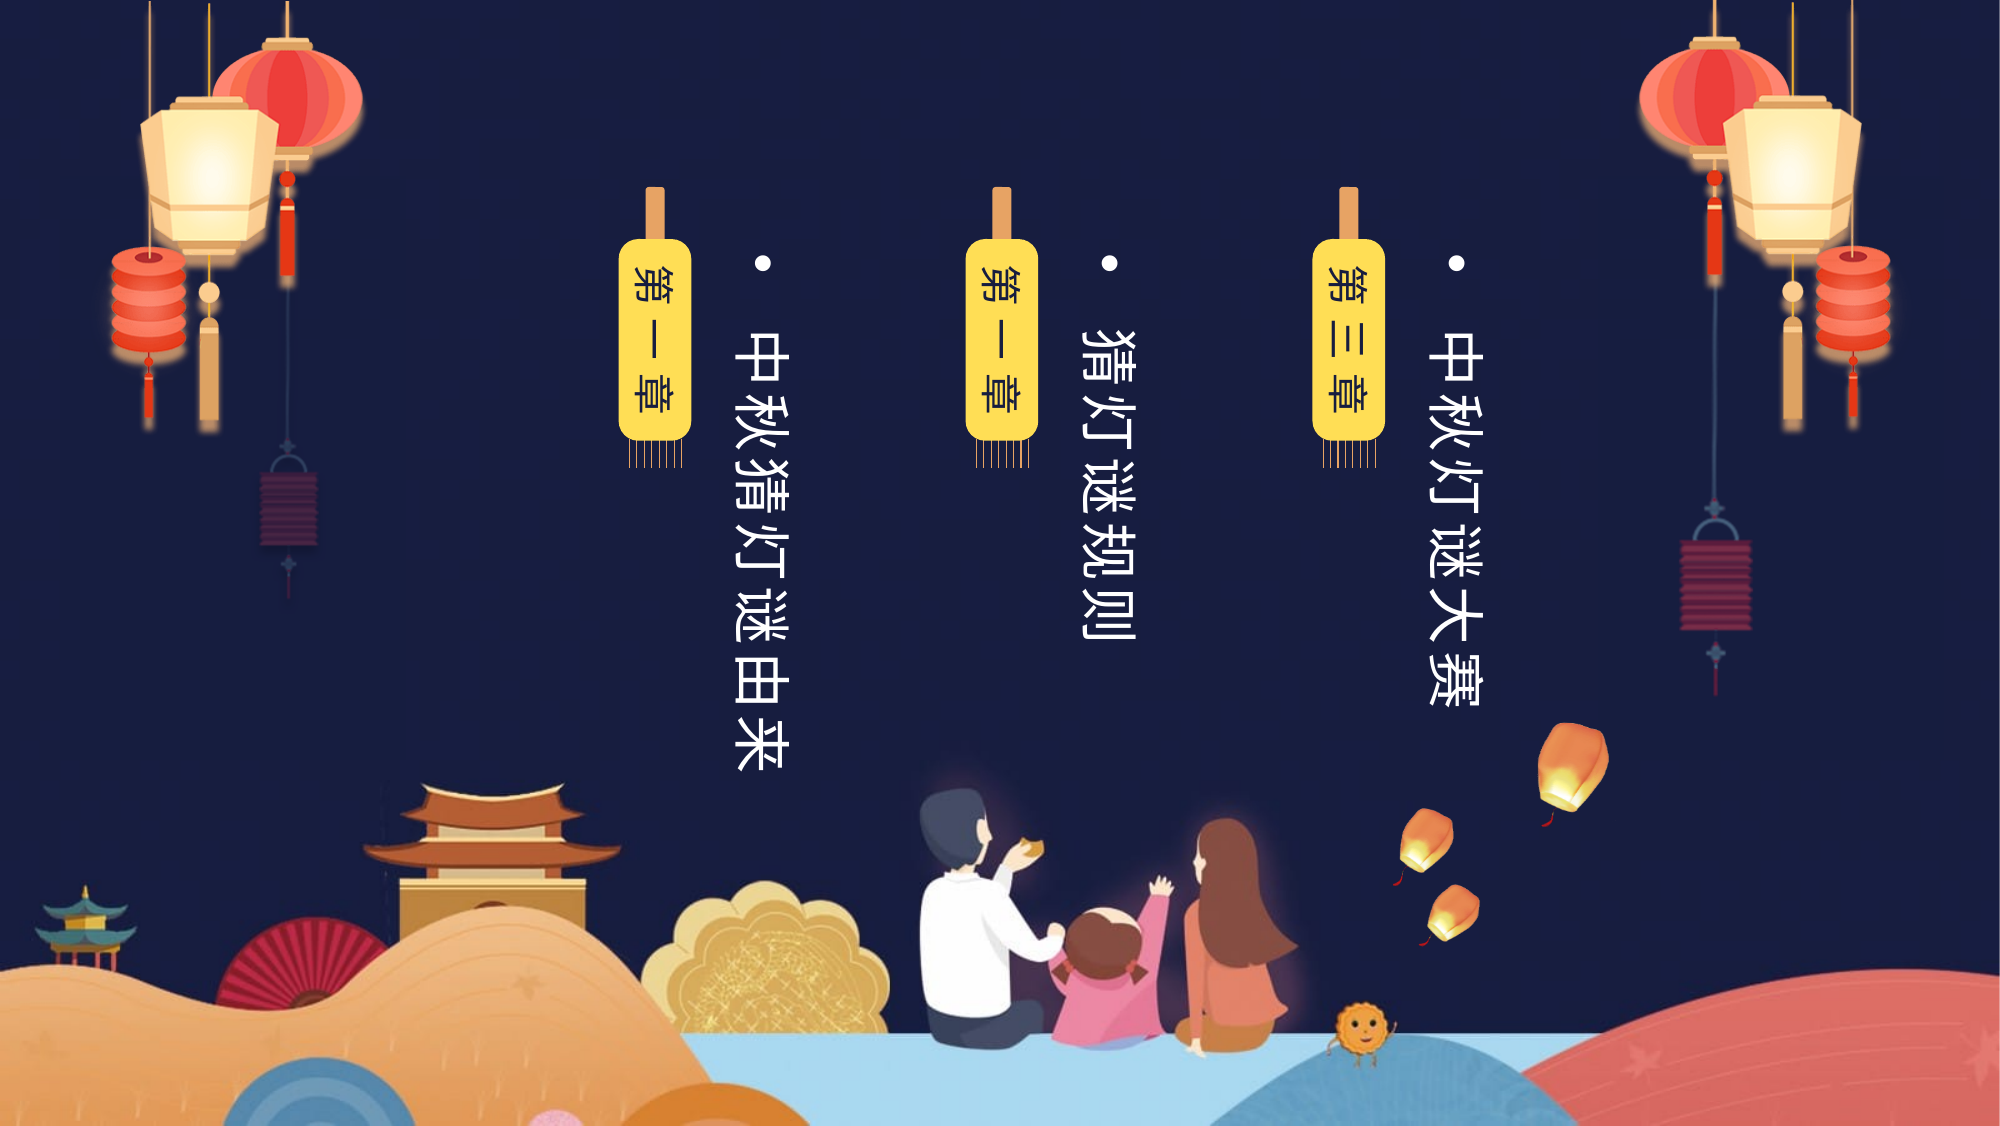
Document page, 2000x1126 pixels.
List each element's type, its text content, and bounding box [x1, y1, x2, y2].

text_box 中秋猜灯谜由来 [705, 239, 806, 793]
text_box 猜灯谜规则 [1051, 239, 1153, 793]
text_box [965, 186, 1039, 469]
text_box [1598, 176, 1944, 760]
text_box 中秋灯谜大赛 [1328, 239, 1500, 793]
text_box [60, 176, 406, 760]
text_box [618, 186, 692, 469]
picture [0, 0, 2000, 1126]
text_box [1312, 186, 1386, 469]
